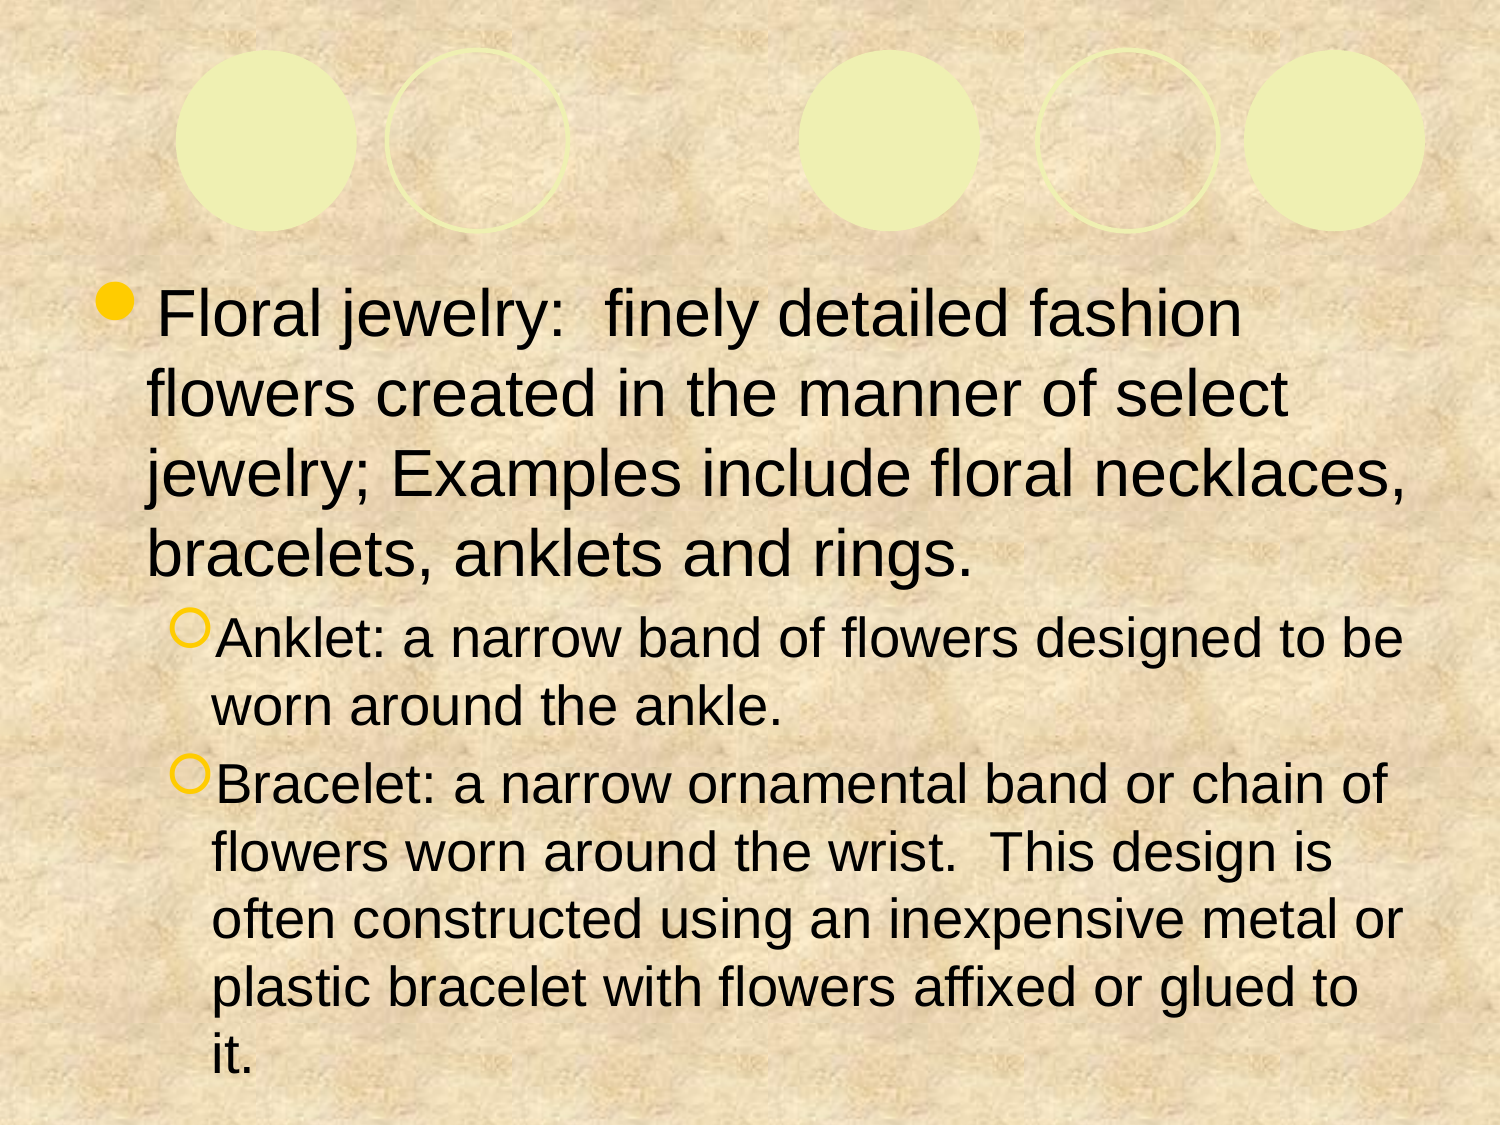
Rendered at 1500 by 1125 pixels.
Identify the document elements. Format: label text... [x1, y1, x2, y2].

picture [0, 0, 1500, 1125]
list Floral jewelry: finely detailed fashion flowers created in the manner of select jewelry; Examples include floral necklaces, bracelets, anklets and rings. Anklet: a narrow band of flowers designed to be worn around the ankle. Bracelet: a narrow ornamental band or chain of flowers worn around the wrist. This design is often constructed using an inexpensive metal or plastic bracelet with flowers affixed or glued to it. [75, 262, 1425, 1006]
